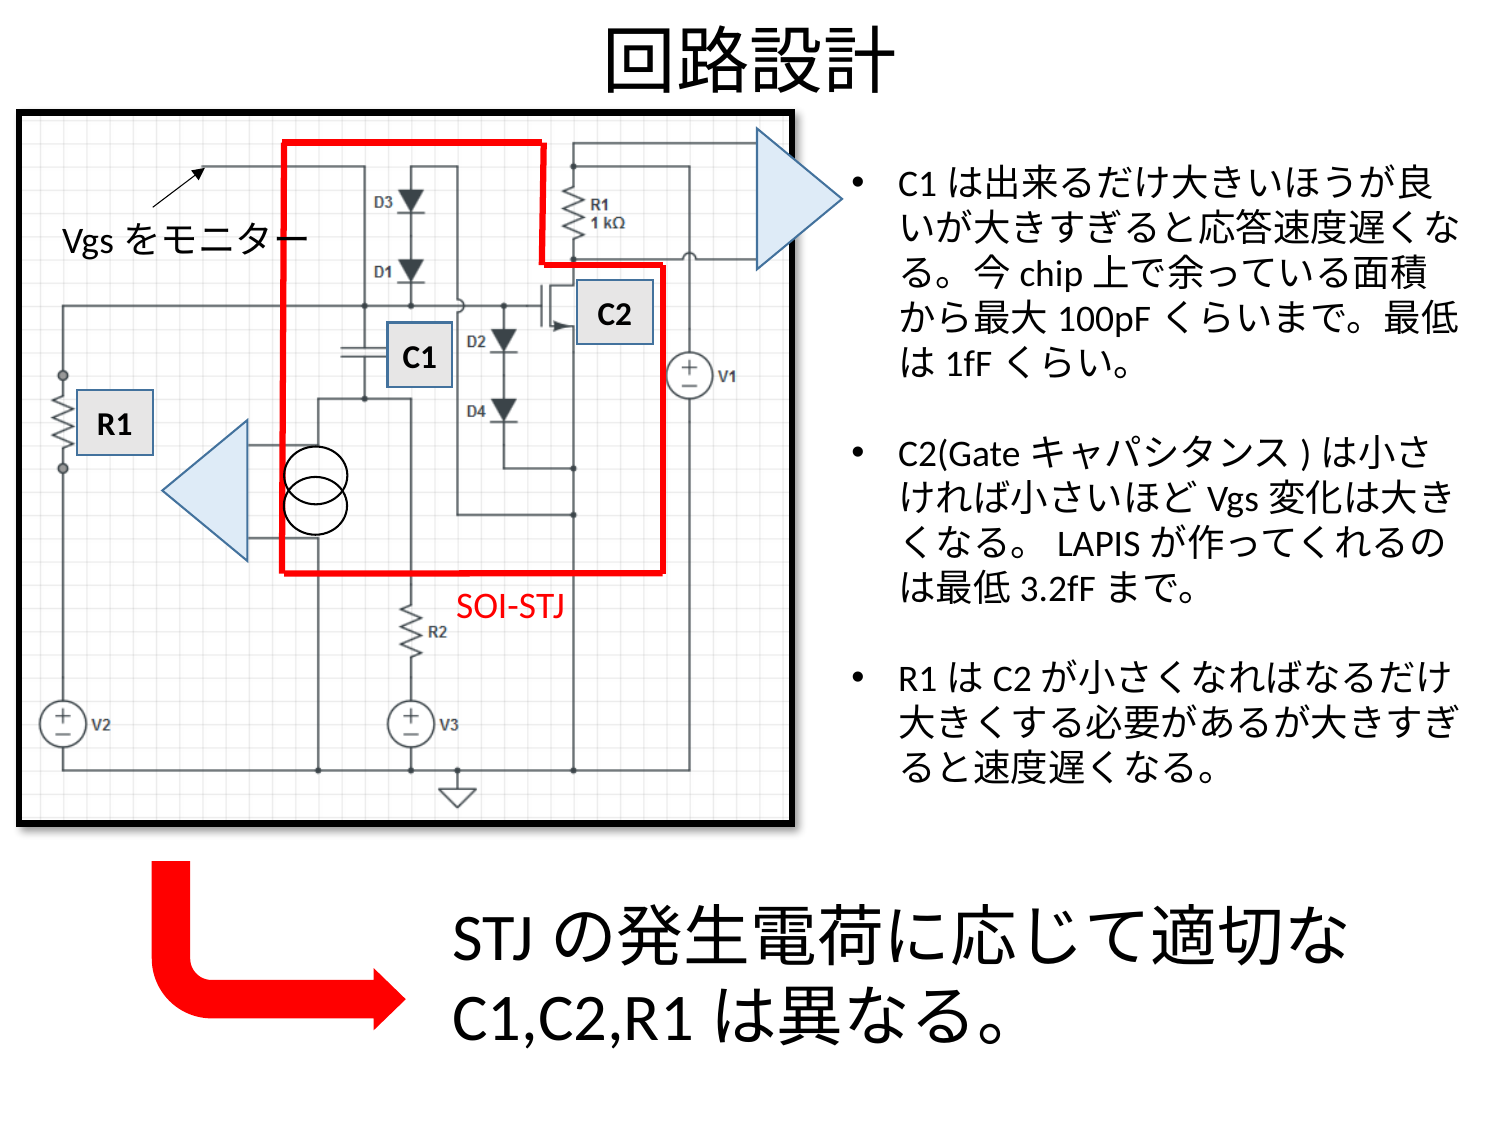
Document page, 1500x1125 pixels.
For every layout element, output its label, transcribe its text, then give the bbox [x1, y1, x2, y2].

text_box C1は出来るだけ大きいほうが良いが大きすぎると応答速度遅くなる。今chip上で余っている面積から最大100pFくらいまで。最低は1fFくらい。 C2(Gateキャパシタンス)は小さければ小さいほどVgs変化は大きくなる。LAPISが作ってくれるのは最低3.2fFまで。 R1はC2が小さくなればなるだけ大きくする必要があるが大きすぎると速度遅くなる。 [836, 151, 1477, 797]
title 回路設計 [103, 16, 1397, 111]
text_box STJの発生電荷に応じて適切なC1,C2,R1は異なる。 [437, 885, 1457, 1061]
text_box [152, 167, 205, 208]
text_box [151, 861, 406, 1031]
text_box [789, 153, 836, 245]
picture [22, 115, 789, 821]
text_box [281, 143, 285, 574]
